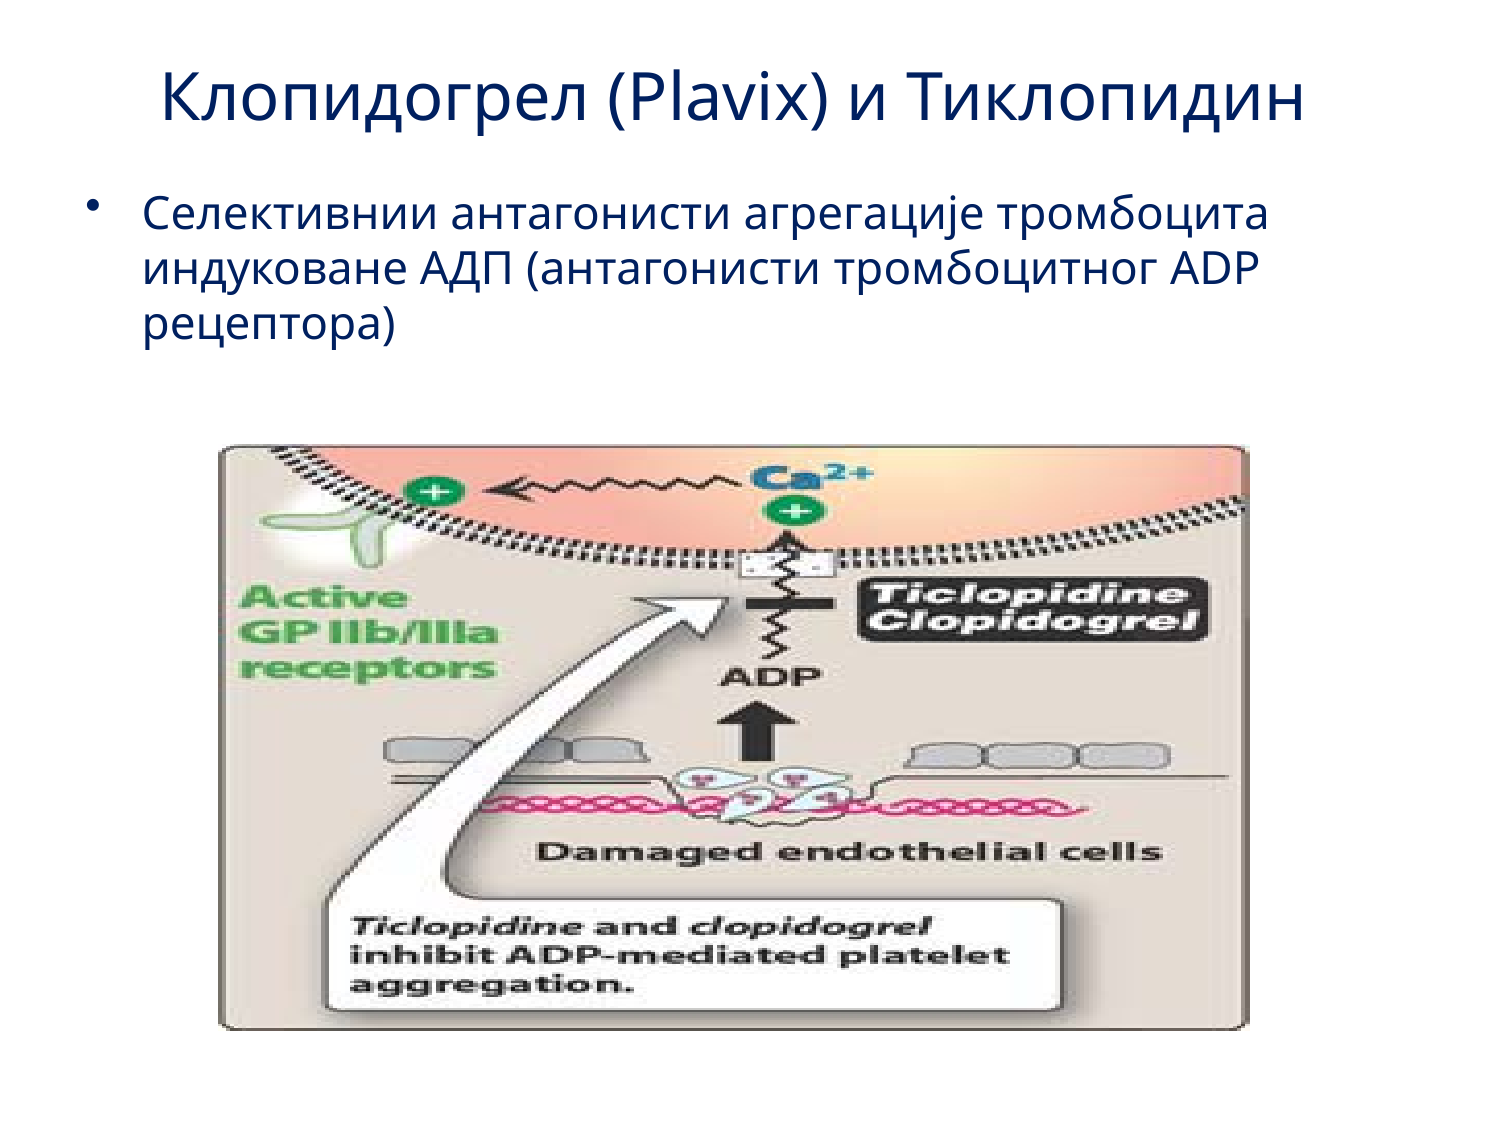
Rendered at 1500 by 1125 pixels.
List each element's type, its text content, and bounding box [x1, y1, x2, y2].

list Селективнии антагонисти агрегације тромбоцита индуковане АДП (антагонисти тромбоцитног ADP рецептора) [70, 175, 1290, 458]
title Клопидогрел (Plavix) и Тиклопидин [58, 0, 1409, 188]
picture [218, 443, 1250, 1031]
